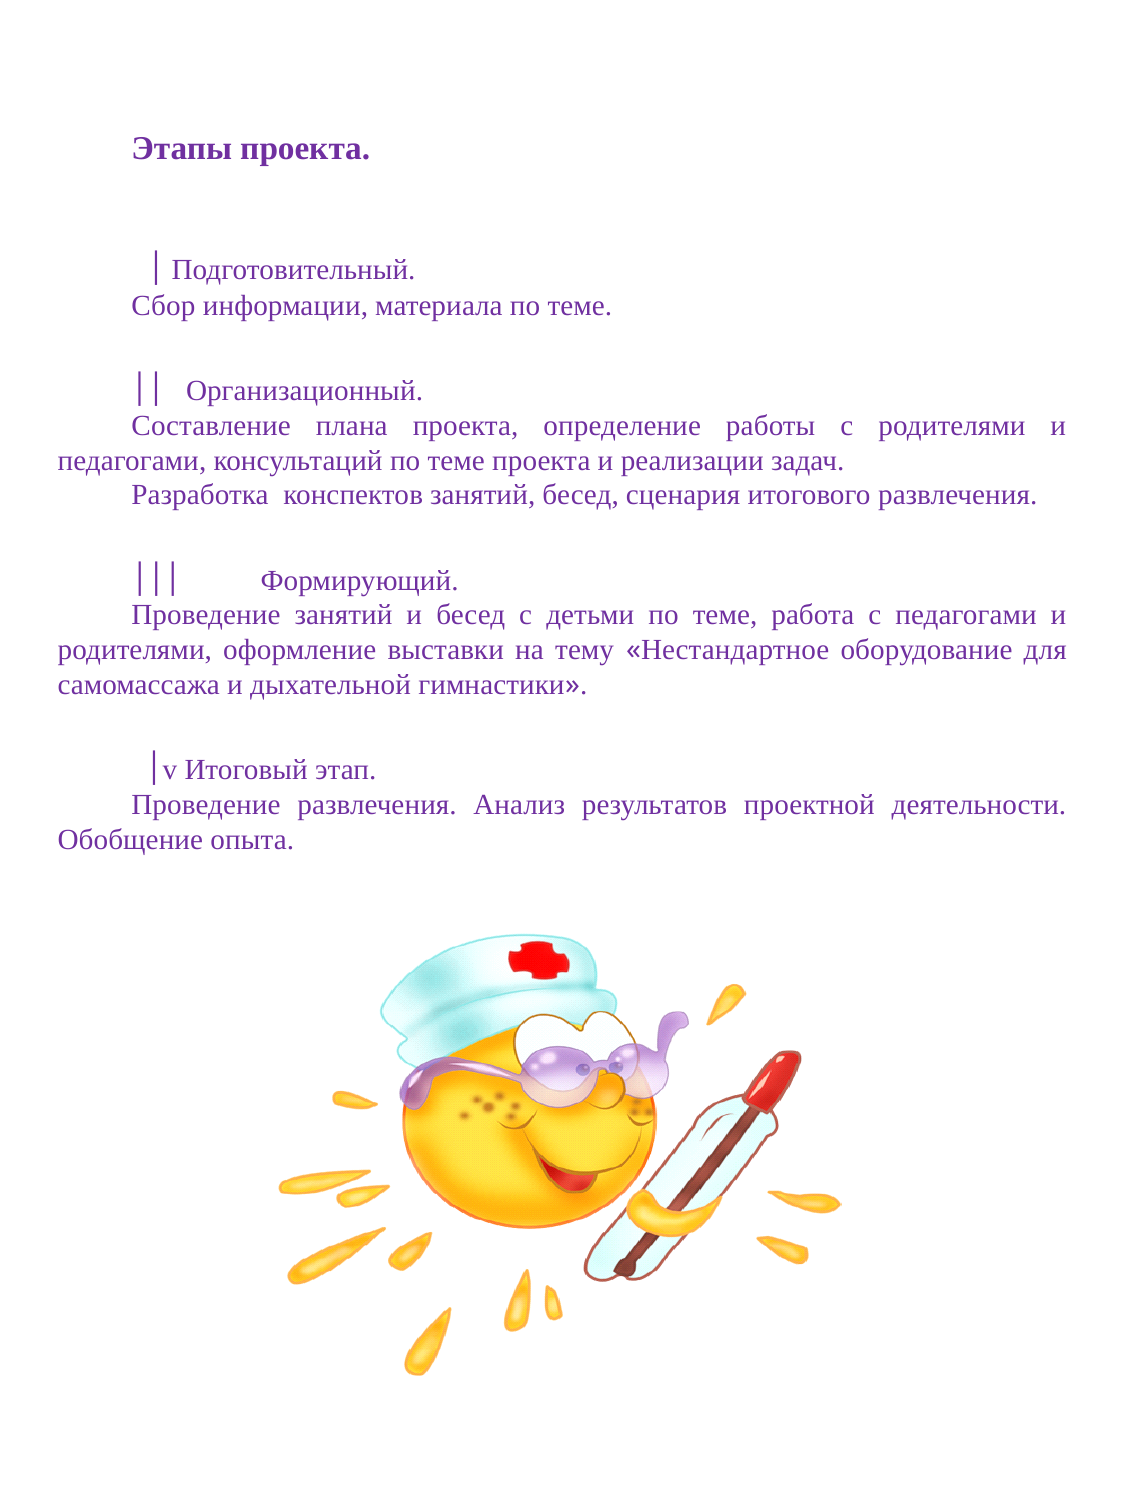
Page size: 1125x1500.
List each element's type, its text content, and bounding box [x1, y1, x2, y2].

text_box Этапы проекта. ׀ Подготовительный. Сбор информации, материала по теме. ׀׀ Организационный. Составление плана проекта, определение работы с родителями и педагогами, консультаций по теме проекта и реализации задач. Разработка конспектов занятий, бесед, сценария итогового развлечения. ׀׀׀ Формирующий. Проведение занятий и бесед с детьми по теме, работа с педагогами и родителями, оформление выставки на тему «Нестандартное оборудование для самомассажа и дыхательной гимнастики». ׀v Итоговый этап. Проведение развлечения. Анализ результатов проектной деятельности. Обобщение опыта. [42, 118, 1083, 863]
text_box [278, 932, 842, 1377]
